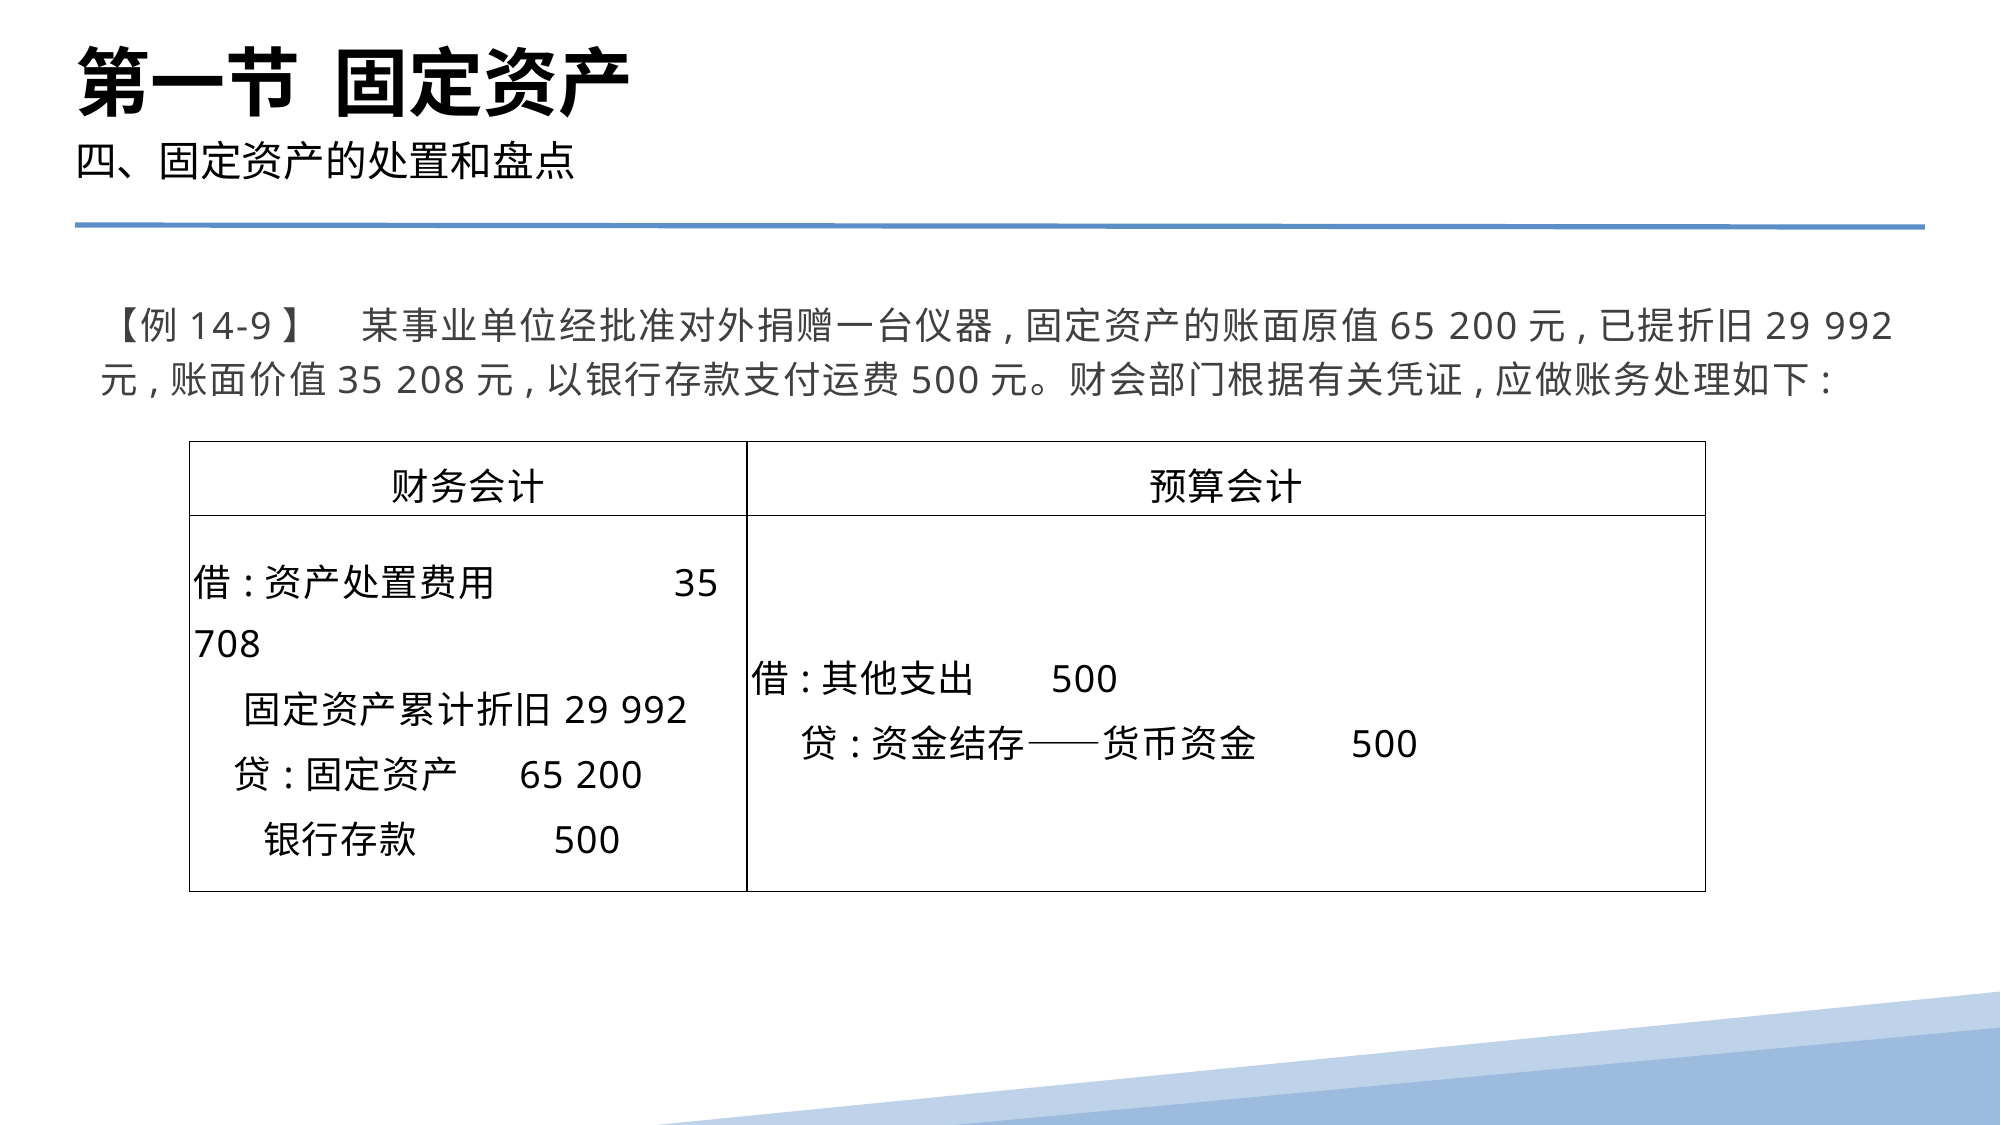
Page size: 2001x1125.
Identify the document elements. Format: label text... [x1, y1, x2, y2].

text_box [656, 991, 2000, 1125]
text_box 【例14-9】 某事业单位经批准对外捐赠一台仪器,固定资产的账面原值65 200元,已提折旧29 992元,账面价值35 208元,以银行存款支付运费500元。财会部门根据有关凭证,应做账务处理如下: [90, 252, 1925, 442]
table_cell 借:资产处置费用 35 708 固定资产累计折旧29 992 贷:固定资产 65 200 银行存款 500 [190, 516, 746, 891]
table_header 财务会计 [190, 442, 746, 515]
text_box 四、固定资产的处置和盘点 [75, 124, 1925, 200]
table_cell 借:其他支出 500 贷:资金结存——货币资金 500 [748, 516, 1705, 891]
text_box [74, 224, 1925, 228]
table_header 预算会计 [748, 442, 1705, 515]
text_box 第一节 固定资产 [75, 24, 1925, 124]
